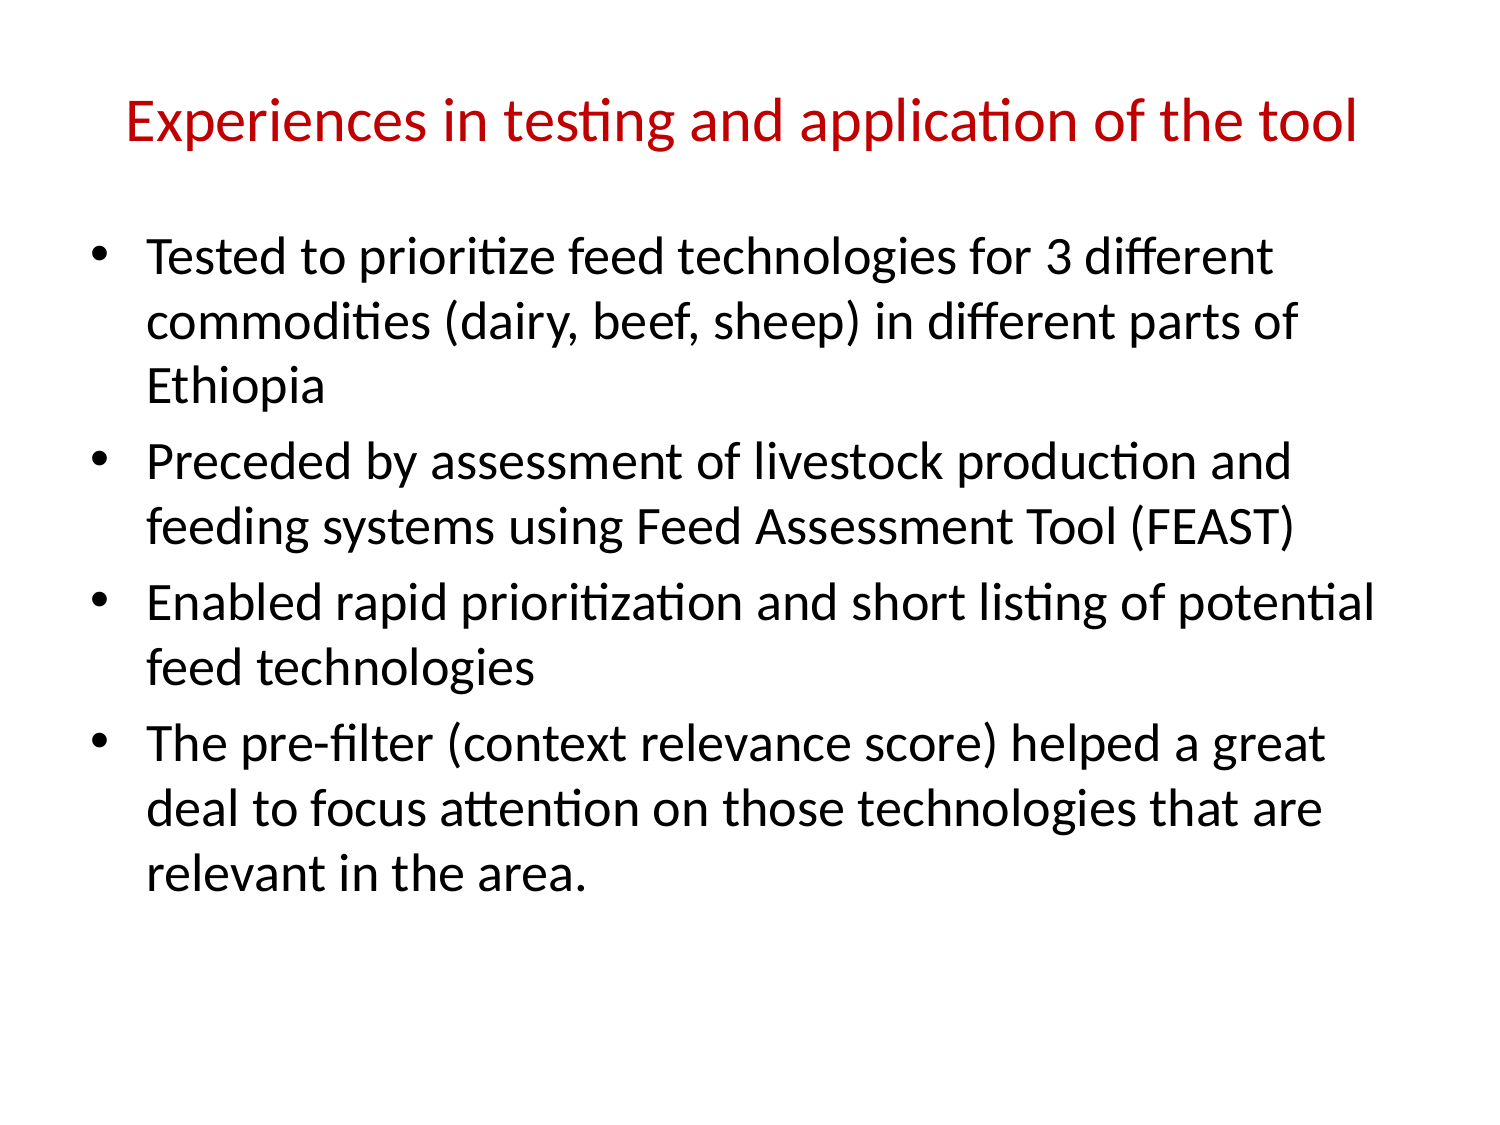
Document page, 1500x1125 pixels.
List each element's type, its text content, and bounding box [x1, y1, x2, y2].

list Tested to prioritize feed technologies for 3 different commodities (dairy, beef, sheep) in different parts of Ethiopia Preceded by assessment of livestock production and feeding systems using Feed Assessment Tool (FEAST) Enabled rapid prioritization and short listing of potential feed technologies The pre-filter (context relevance score) helped a great deal to focus attention on those technologies that are relevant in the area. [74, 212, 1426, 1088]
title Experiences in testing and application of the tool [74, 44, 1426, 188]
